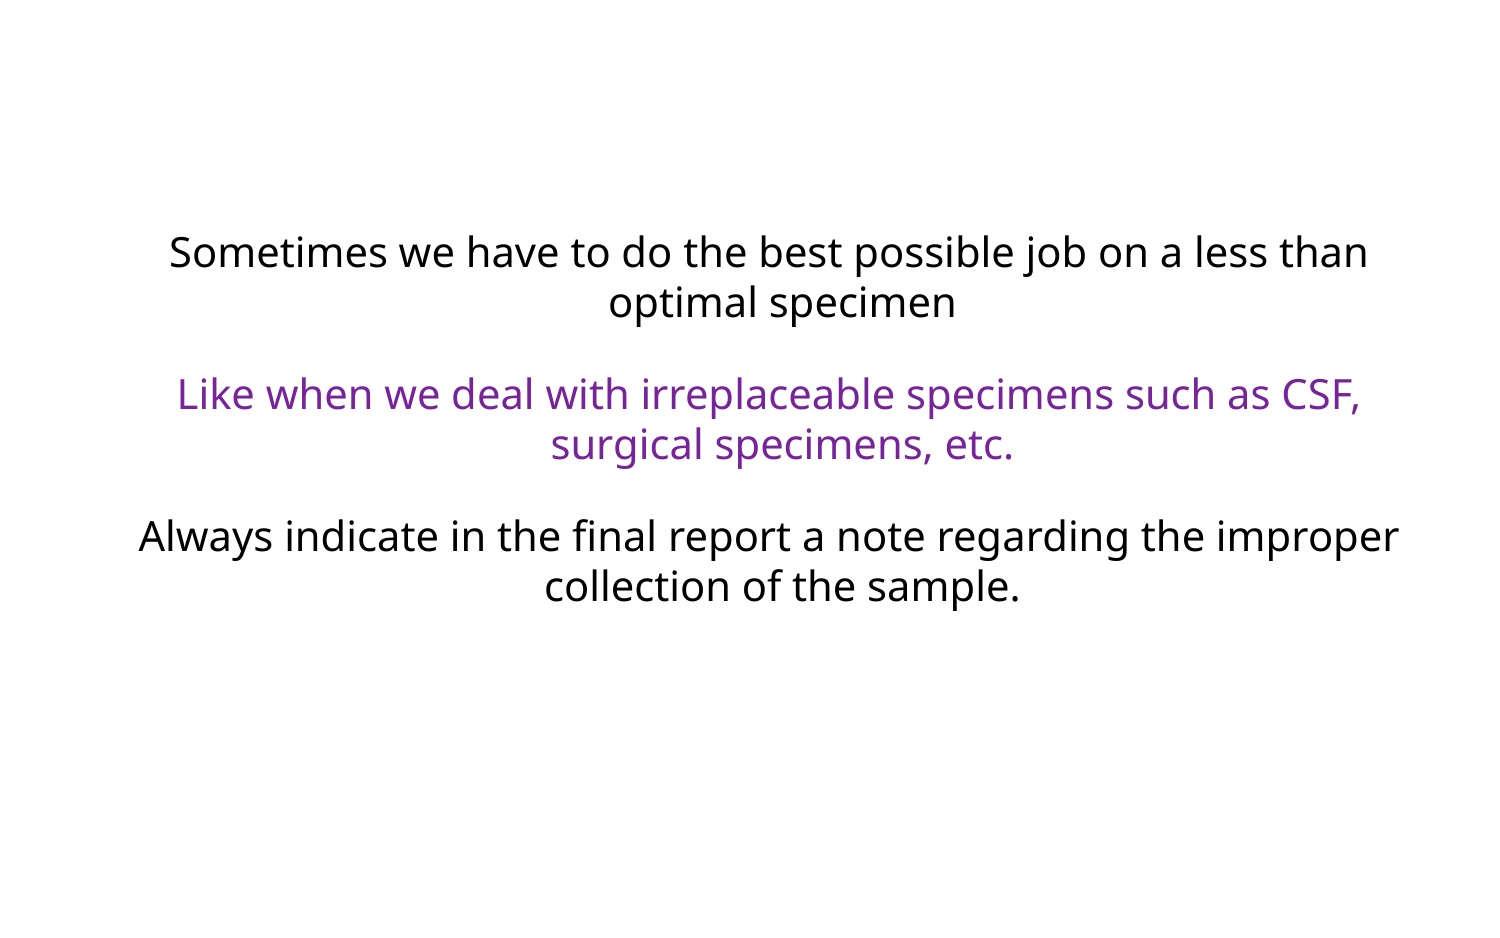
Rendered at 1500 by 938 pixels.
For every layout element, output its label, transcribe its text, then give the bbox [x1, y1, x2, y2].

list Sometimes we have to do the best possible job on a less than optimal specimen Like when we deal with irreplaceable specimens such as CSF, surgical specimens, etc. Always indicate in the final report a note regarding the improper collection of the sample. [100, 218, 1438, 834]
